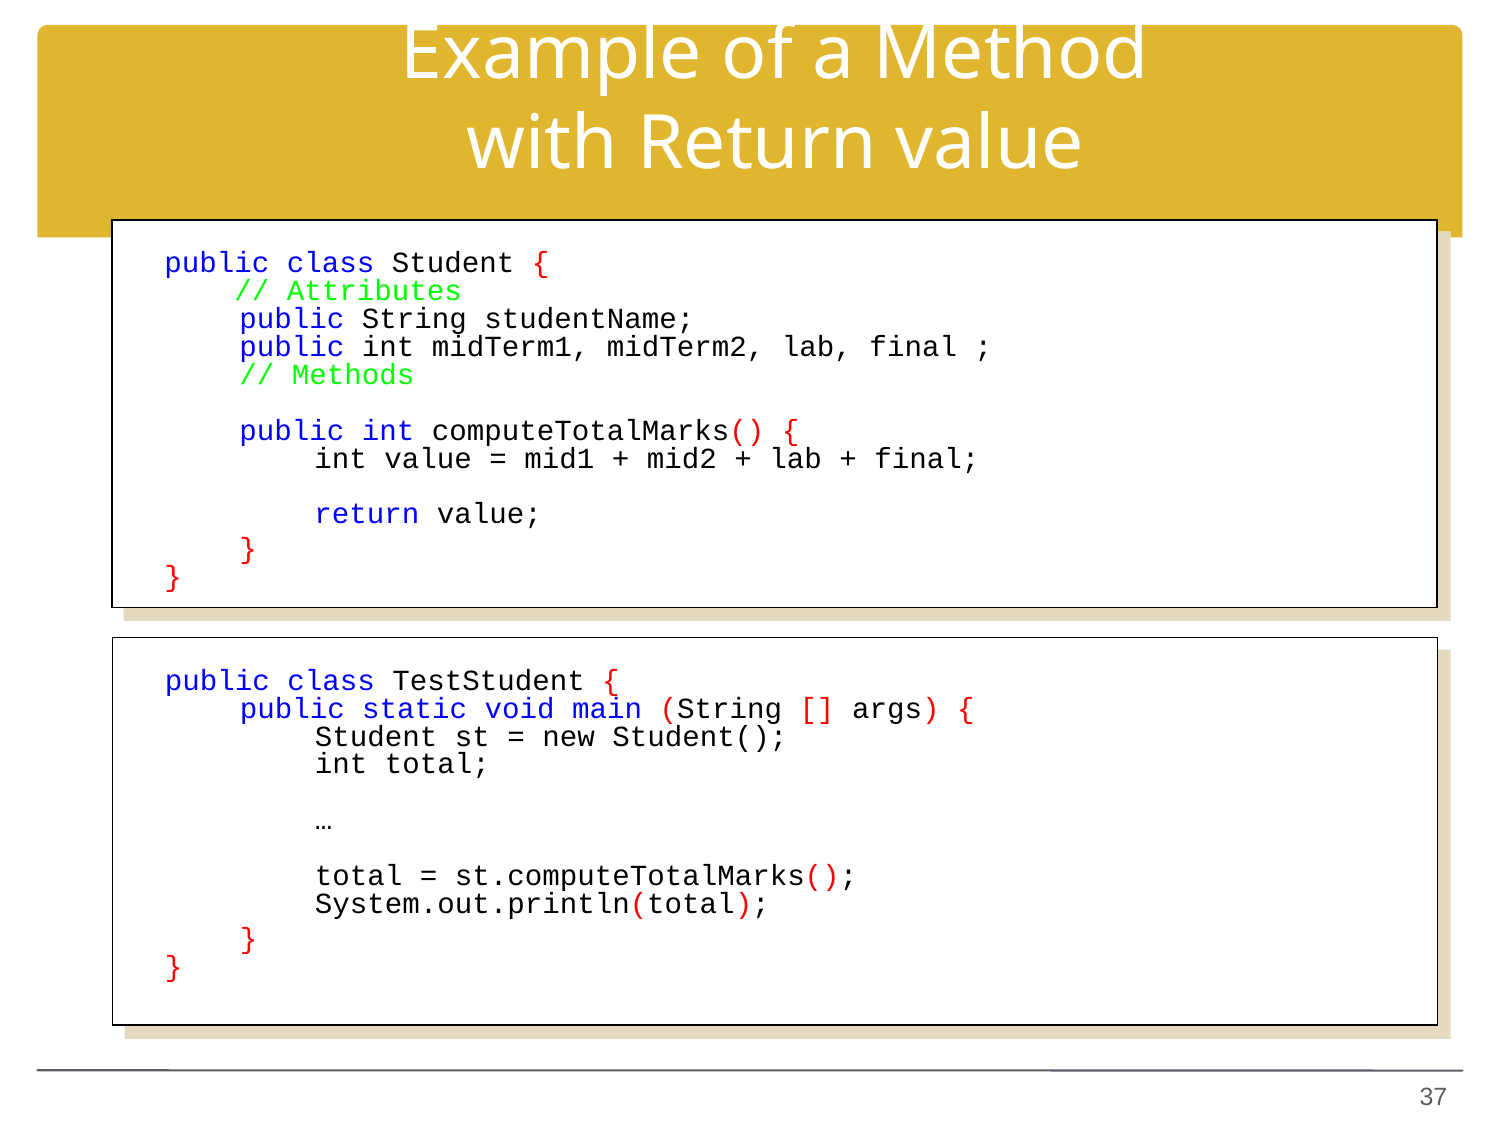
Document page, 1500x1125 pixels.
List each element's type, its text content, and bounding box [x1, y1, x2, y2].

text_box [111, 219, 1438, 625]
slide_number 37 [1112, 1069, 1463, 1123]
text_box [112, 637, 1438, 1026]
title Example of a Method with Return value [49, 0, 1500, 188]
